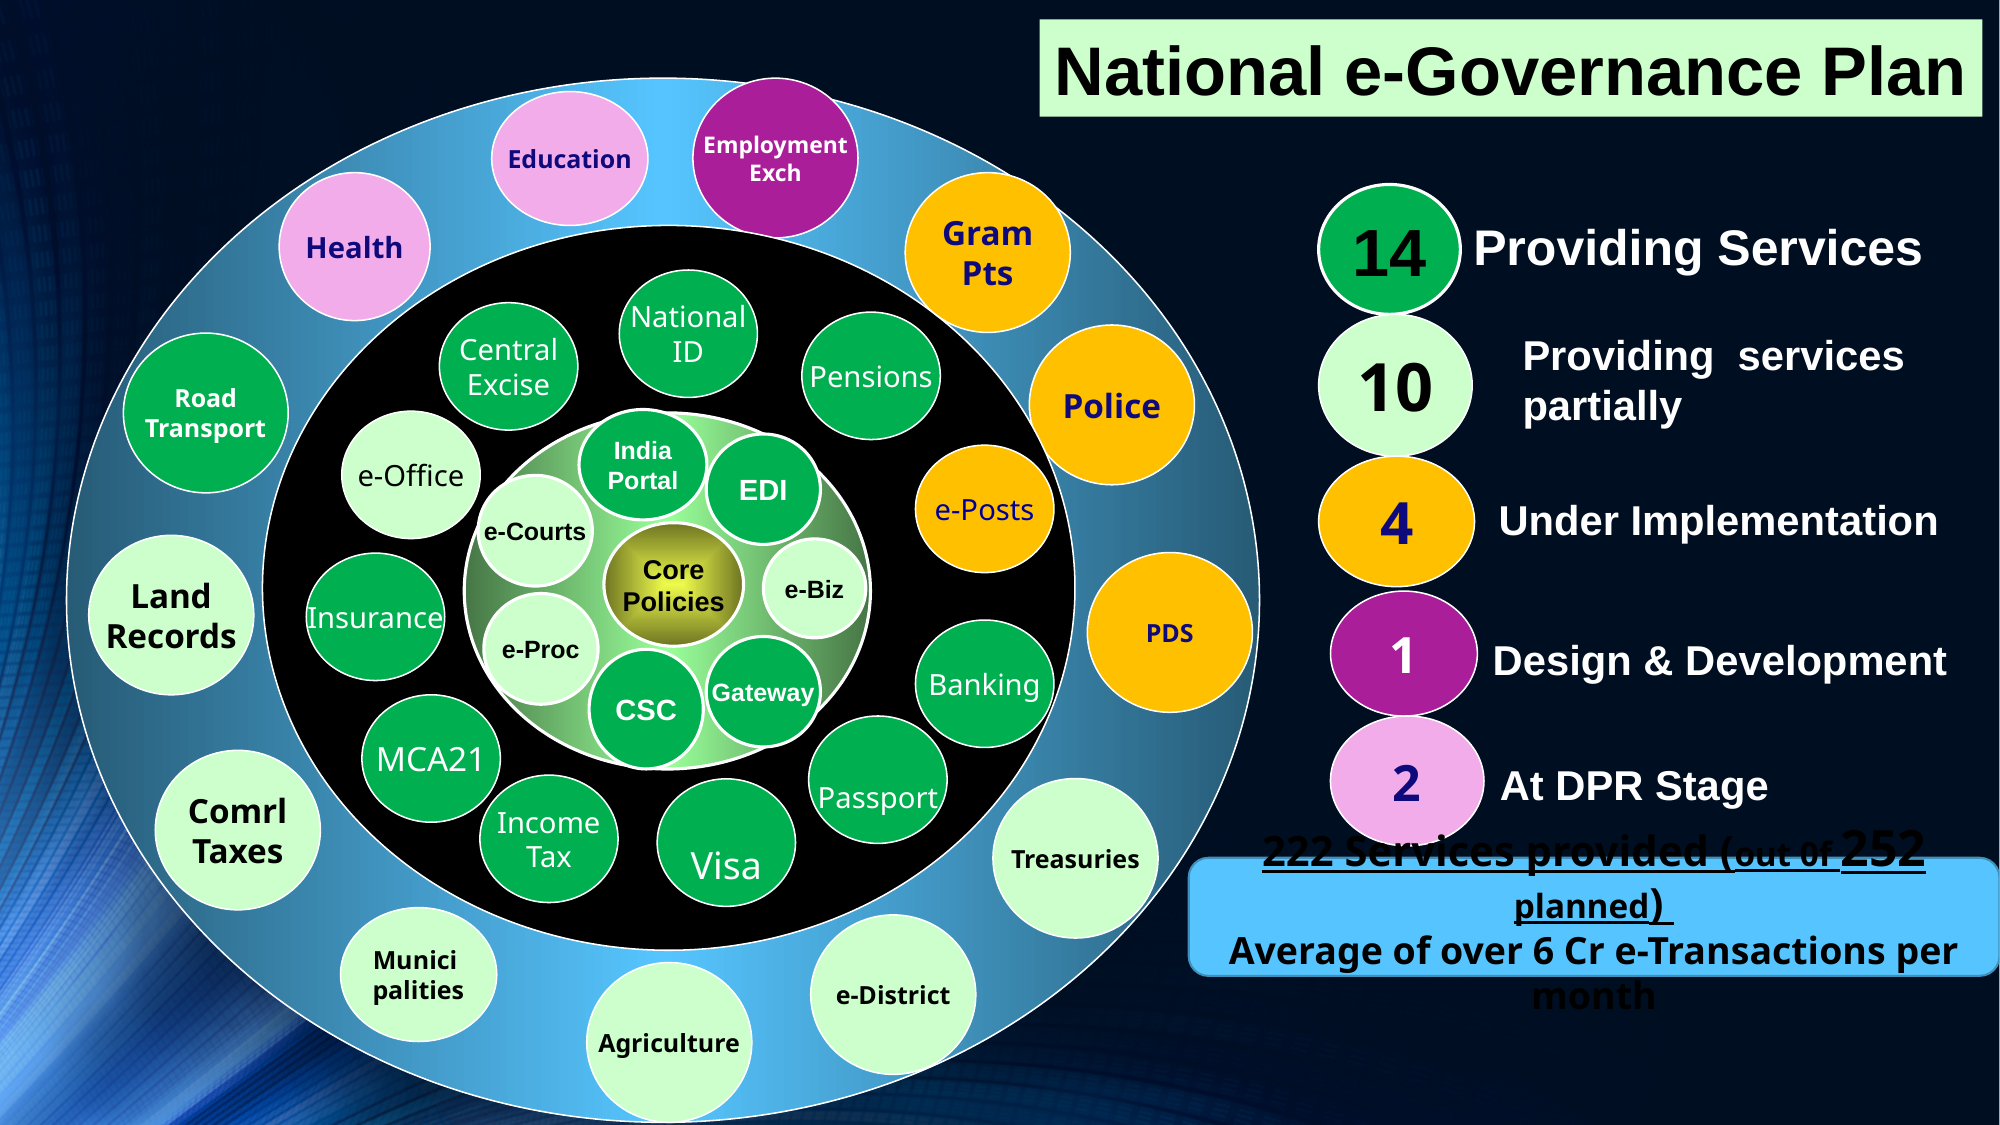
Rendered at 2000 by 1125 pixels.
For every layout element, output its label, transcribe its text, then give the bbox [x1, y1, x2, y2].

text_box National e-Governance Plan [1039, 19, 1983, 117]
text_box 222 Services provided (out 0f 252 planned) Average of over 6 Cr e-Transactions per month [1260, 856, 2000, 977]
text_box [66, 78, 1260, 1123]
picture [0, 0, 2000, 1125]
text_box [1318, 184, 1945, 846]
